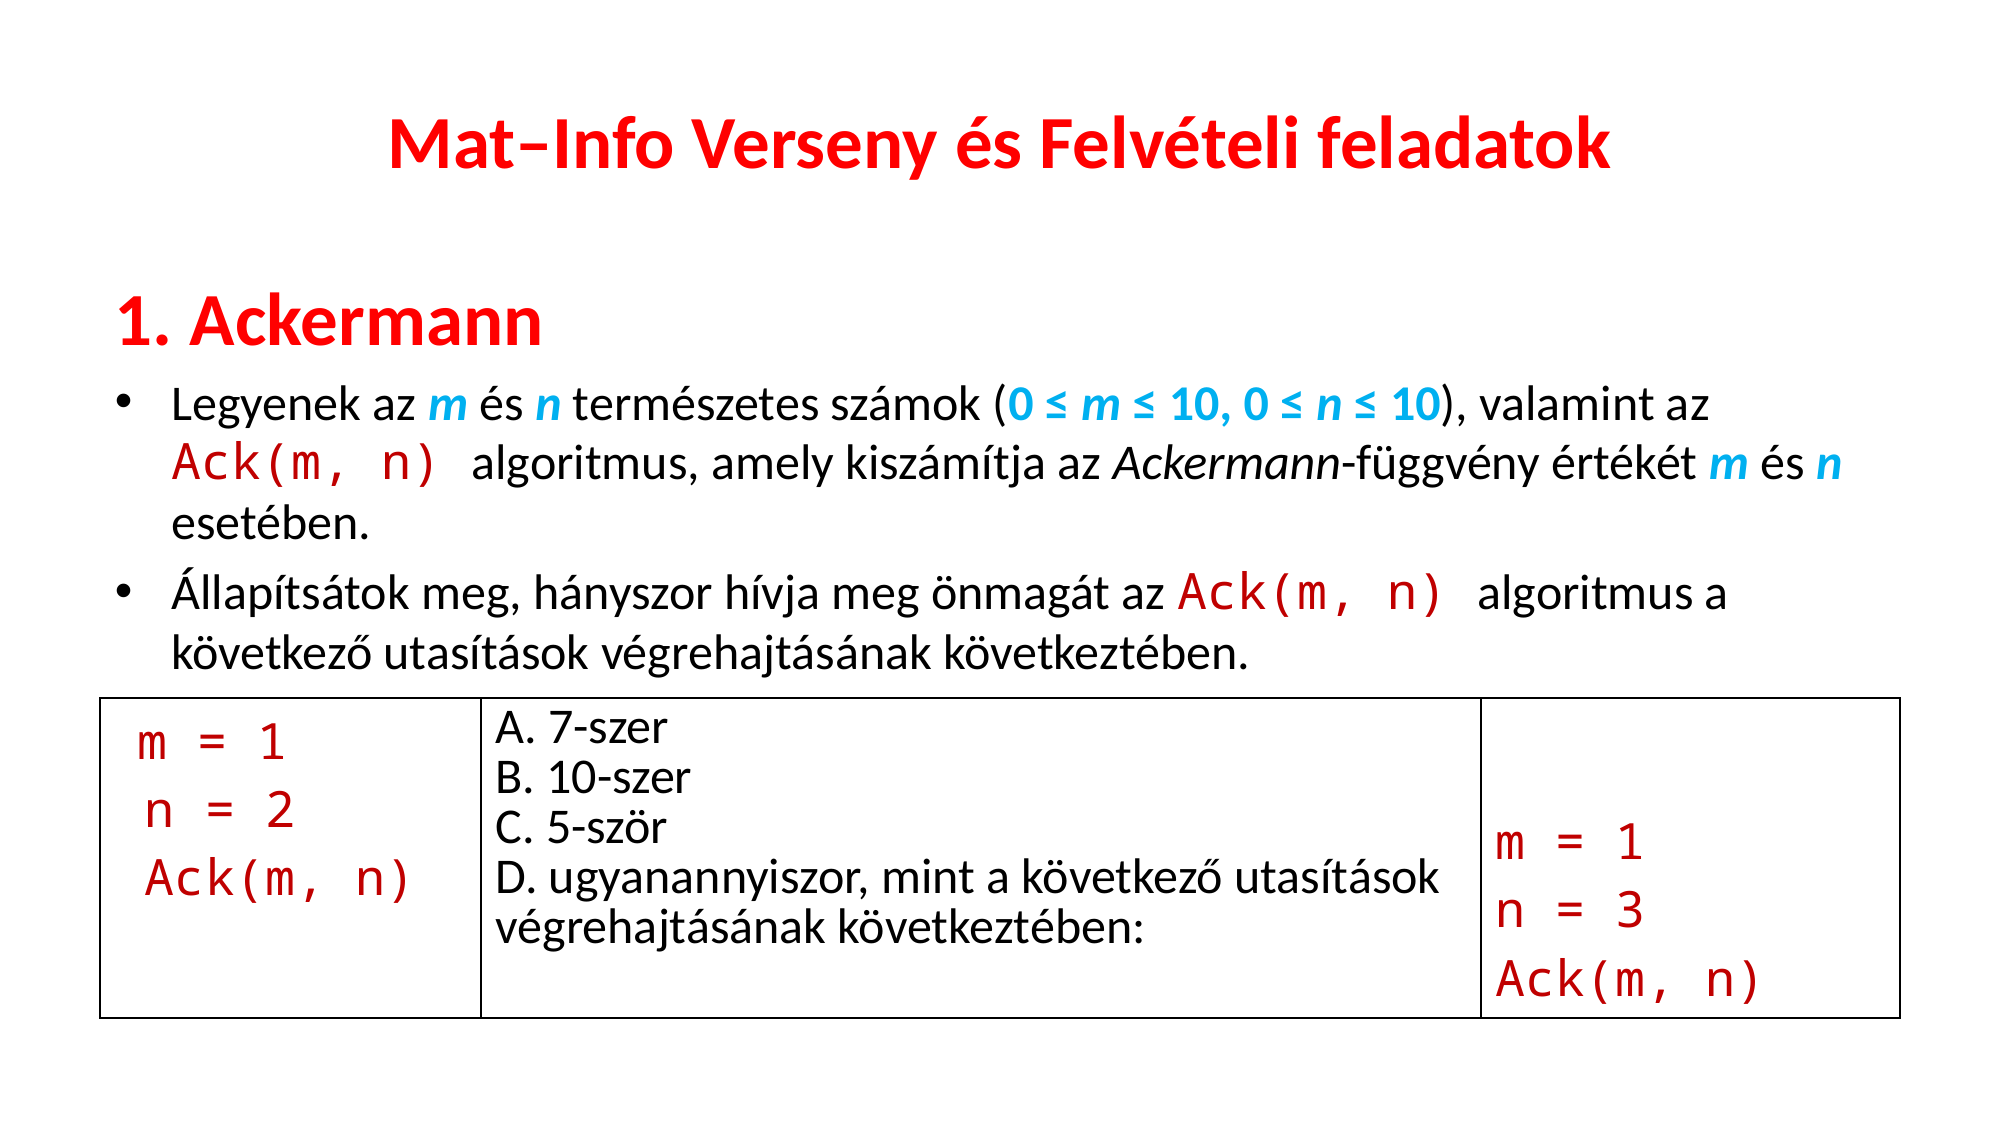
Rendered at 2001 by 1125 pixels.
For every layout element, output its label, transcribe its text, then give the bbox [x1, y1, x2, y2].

list 1. Ackermann Legyenek az m és n természetes számok (0 ≤ m ≤ 10, 0 ≤ n ≤ 10), valamint az Ack(m, n) algoritmus, amely kiszámítja az Ackermann-függvény értékét m és n esetében. Állapítsátok meg, hányszor hívja meg önmagát az Ack(m, n) algoritmus a következő utasítások végrehajtásának következtében. [99, 262, 1864, 697]
table_header A. 7-szer B. 10-szer C. 5-ször D. ugyanannyiszor, mint a következő utasítások végrehajtásának kö­vetkeztében: [482, 699, 1480, 1017]
table_header m = 1 n = 2 Ack(m, n) [101, 699, 480, 1017]
table_header m = 1 n = 3 Ack(m, n) [1482, 699, 1899, 1017]
title Mat–Info Verseny és Felvételi feladatok [99, 45, 1900, 233]
